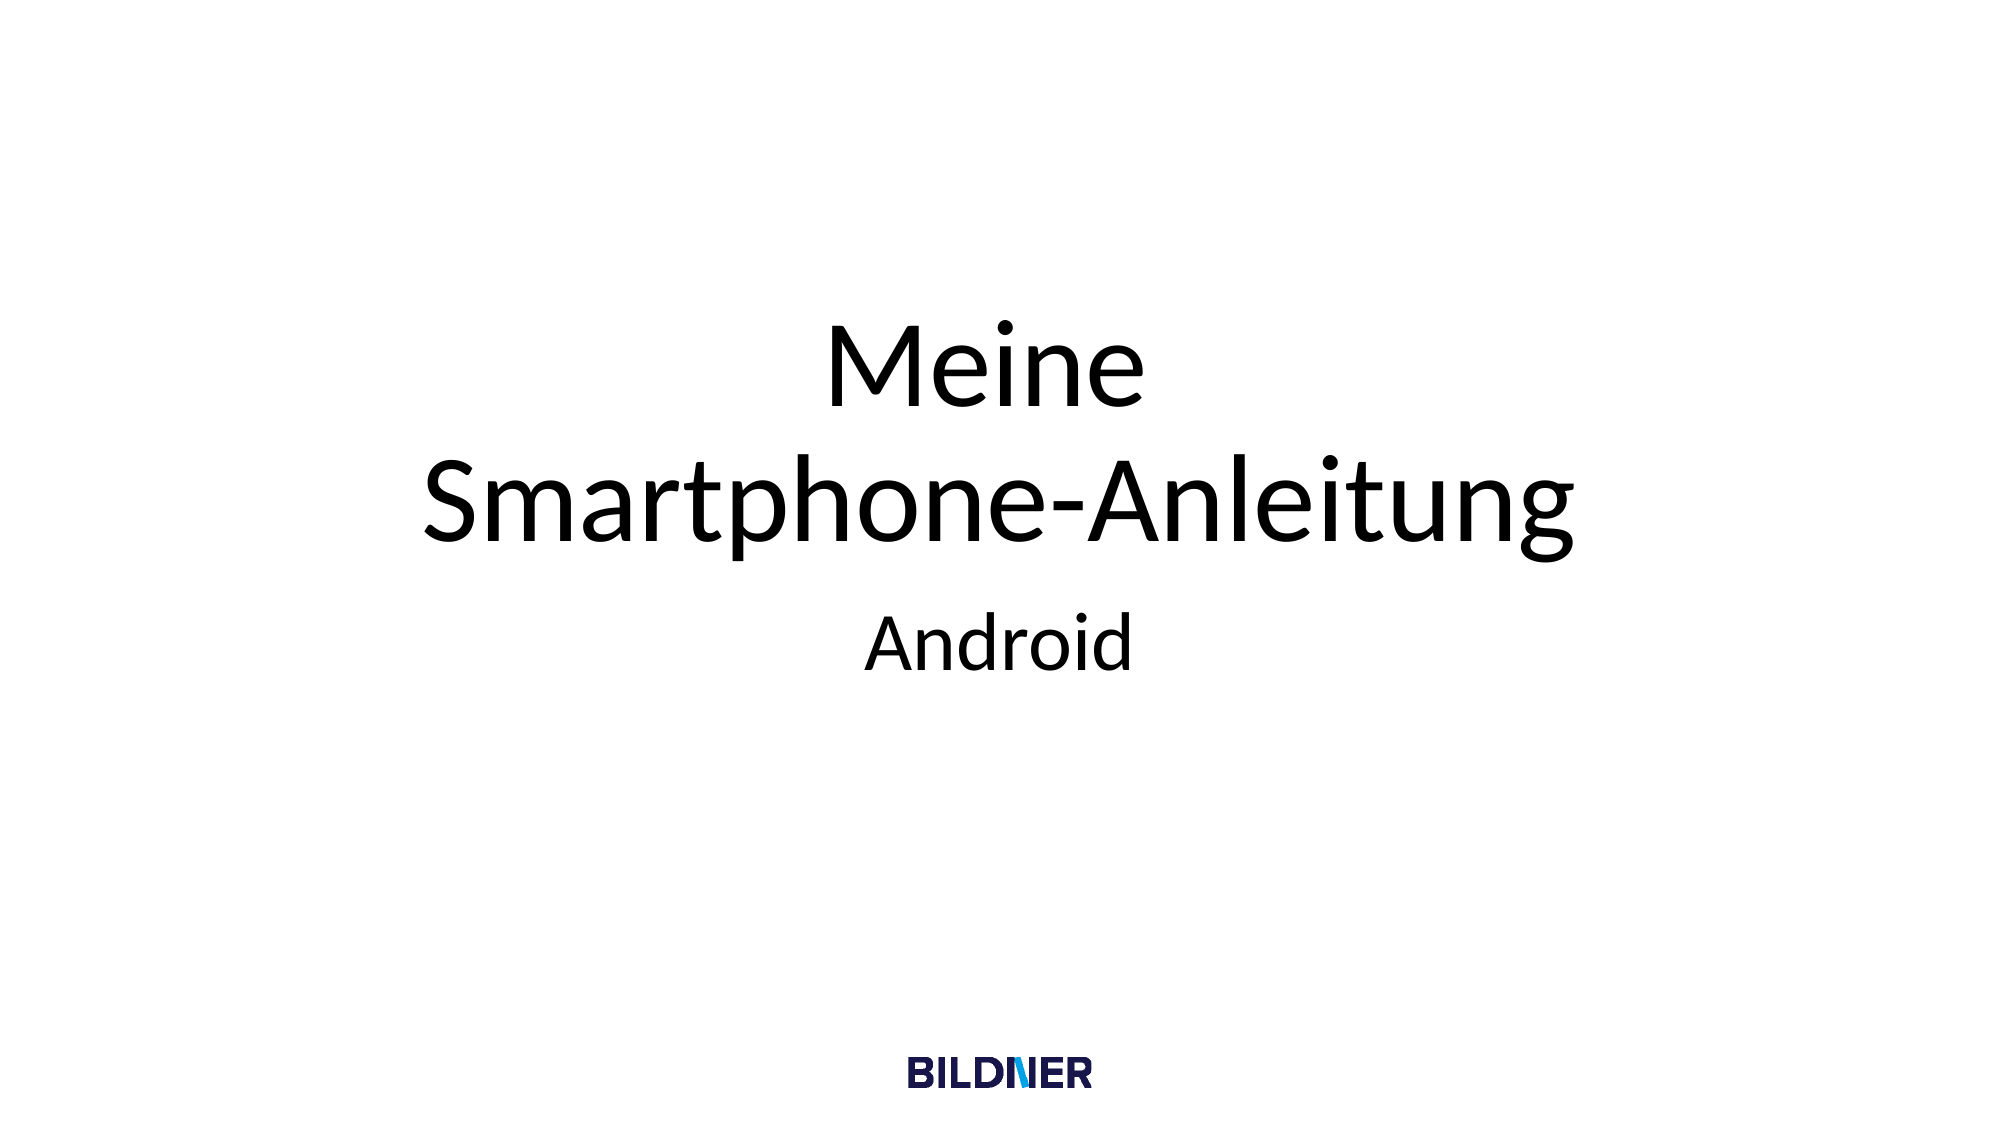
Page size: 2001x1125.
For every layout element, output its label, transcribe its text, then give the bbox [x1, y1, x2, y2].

title Meine Smartphone-Anleitung [249, 184, 1750, 576]
subtitle Android [249, 590, 1750, 863]
